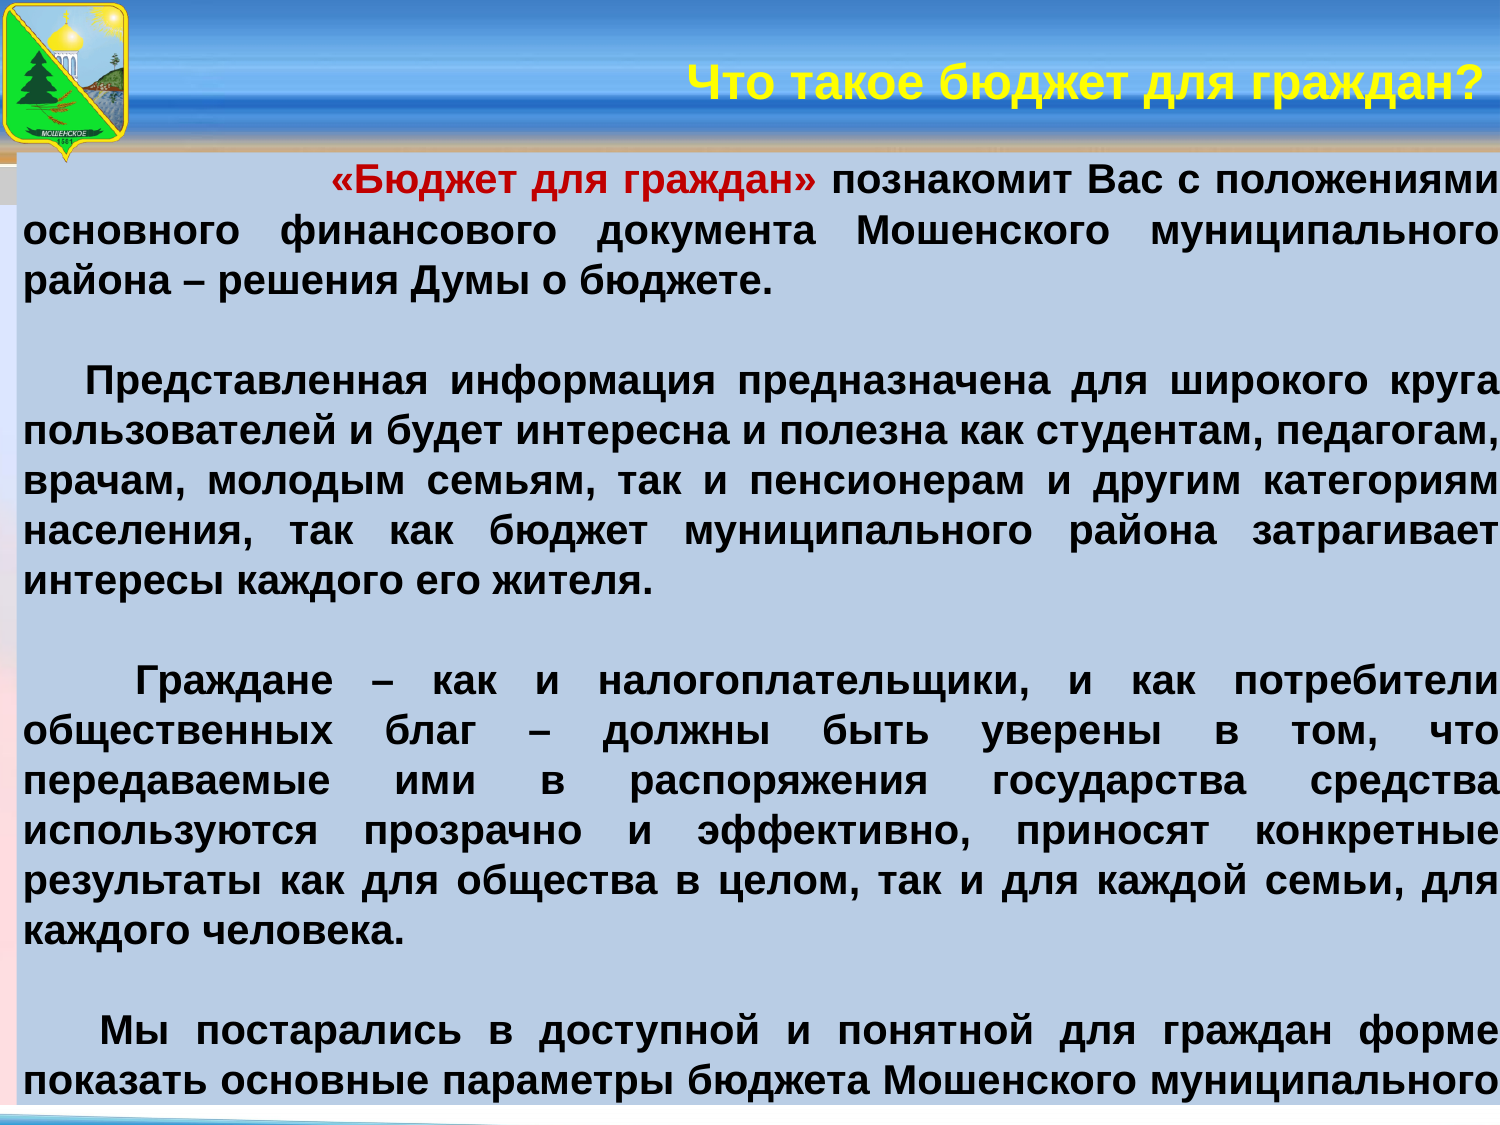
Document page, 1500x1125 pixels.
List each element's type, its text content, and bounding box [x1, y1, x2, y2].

text_box Что такое бюджет для граждан? [214, 42, 1500, 118]
text_box [0, 1105, 1500, 1125]
picture [0, 0, 1500, 1105]
text_box «Бюджет для граждан» познакомит Вас с положениями основного финансового документа Мошенского муниципального района – решения Думы о бюджете. Представленная информация предназначена для широкого круга пользователей и будет интересна и полезна как студентам, педагогам, врачам, молодым семьям, так и пенсионерам и другим категориям населения, так как бюджет муниципального района затрагивает интересы каждого его жителя. Граждане – как и налогоплательщики, и как потребители общественных благ – должны быть уверены в том, что передаваемые ими в распоряжения государства средства используются прозрачно и эффективно, приносят конкретные результаты как для общества в целом, так и для каждой семьи, для каждого человека. Мы постарались в доступной и понятной для граждан форме показать основные параметры бюджета Мошенского муниципального района. [16, 152, 1500, 1105]
